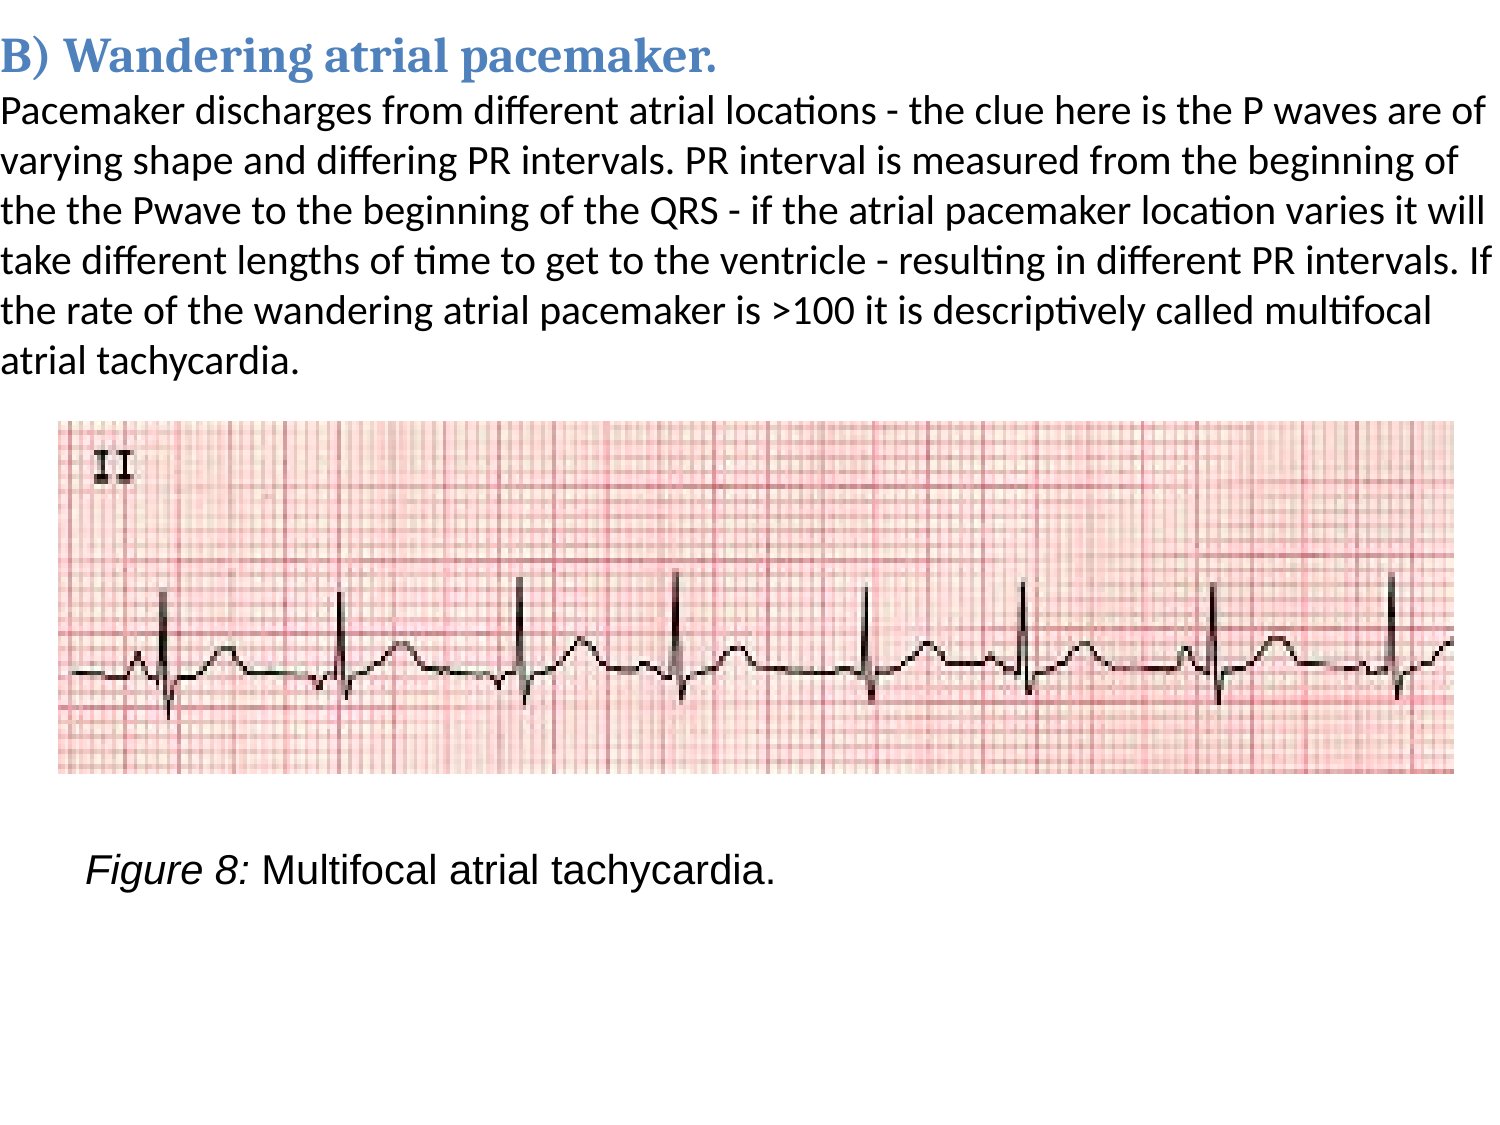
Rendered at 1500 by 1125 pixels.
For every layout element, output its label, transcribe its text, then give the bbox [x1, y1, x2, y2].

text_box Figure 8: Multifocal atrial tachycardia. [70, 785, 1500, 901]
picture [58, 421, 1454, 774]
text_box B) Wandering atrial pacemaker. Pacemaker discharges from different atrial locations - the clue here is the P waves are of varying shape and differing PR intervals. PR interval is measured from the beginning of the the Pwave to the beginning of the QRS - if the atrial pacemaker location varies it will take different lengths of time to get to the ventricle - resulting in different PR intervals. If the rate of the wandering atrial pacemaker is >100 it is descriptively called multifocal atrial tachycardia. [0, 1, 1500, 428]
